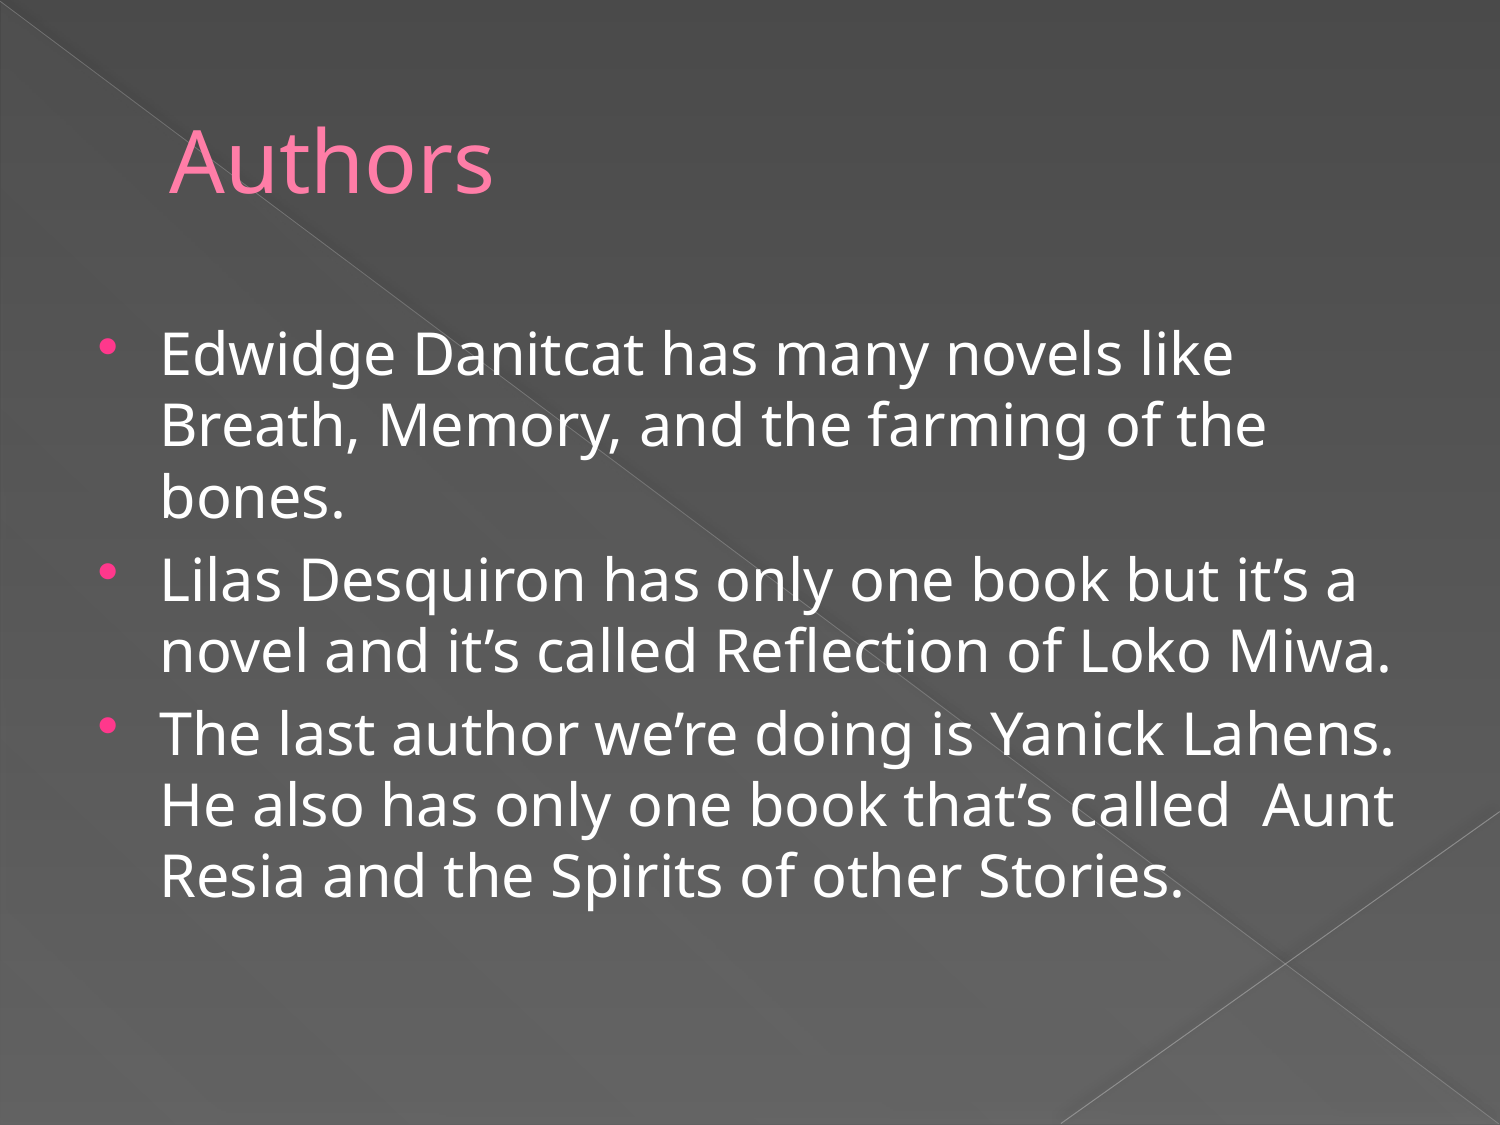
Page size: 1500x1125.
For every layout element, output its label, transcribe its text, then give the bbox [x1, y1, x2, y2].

title Authors [75, 43, 1425, 274]
list Edwidge Danitcat has many novels like Breath, Memory, and the farming of the bones. Lilas Desquiron has only one book but it’s a novel and it’s called Reflection of Loko Miwa. The last author we’re doing is Yanick Lahens. He also has only one book that’s called Aunt Resia and the Spirits of other Stories. [75, 308, 1425, 1059]
